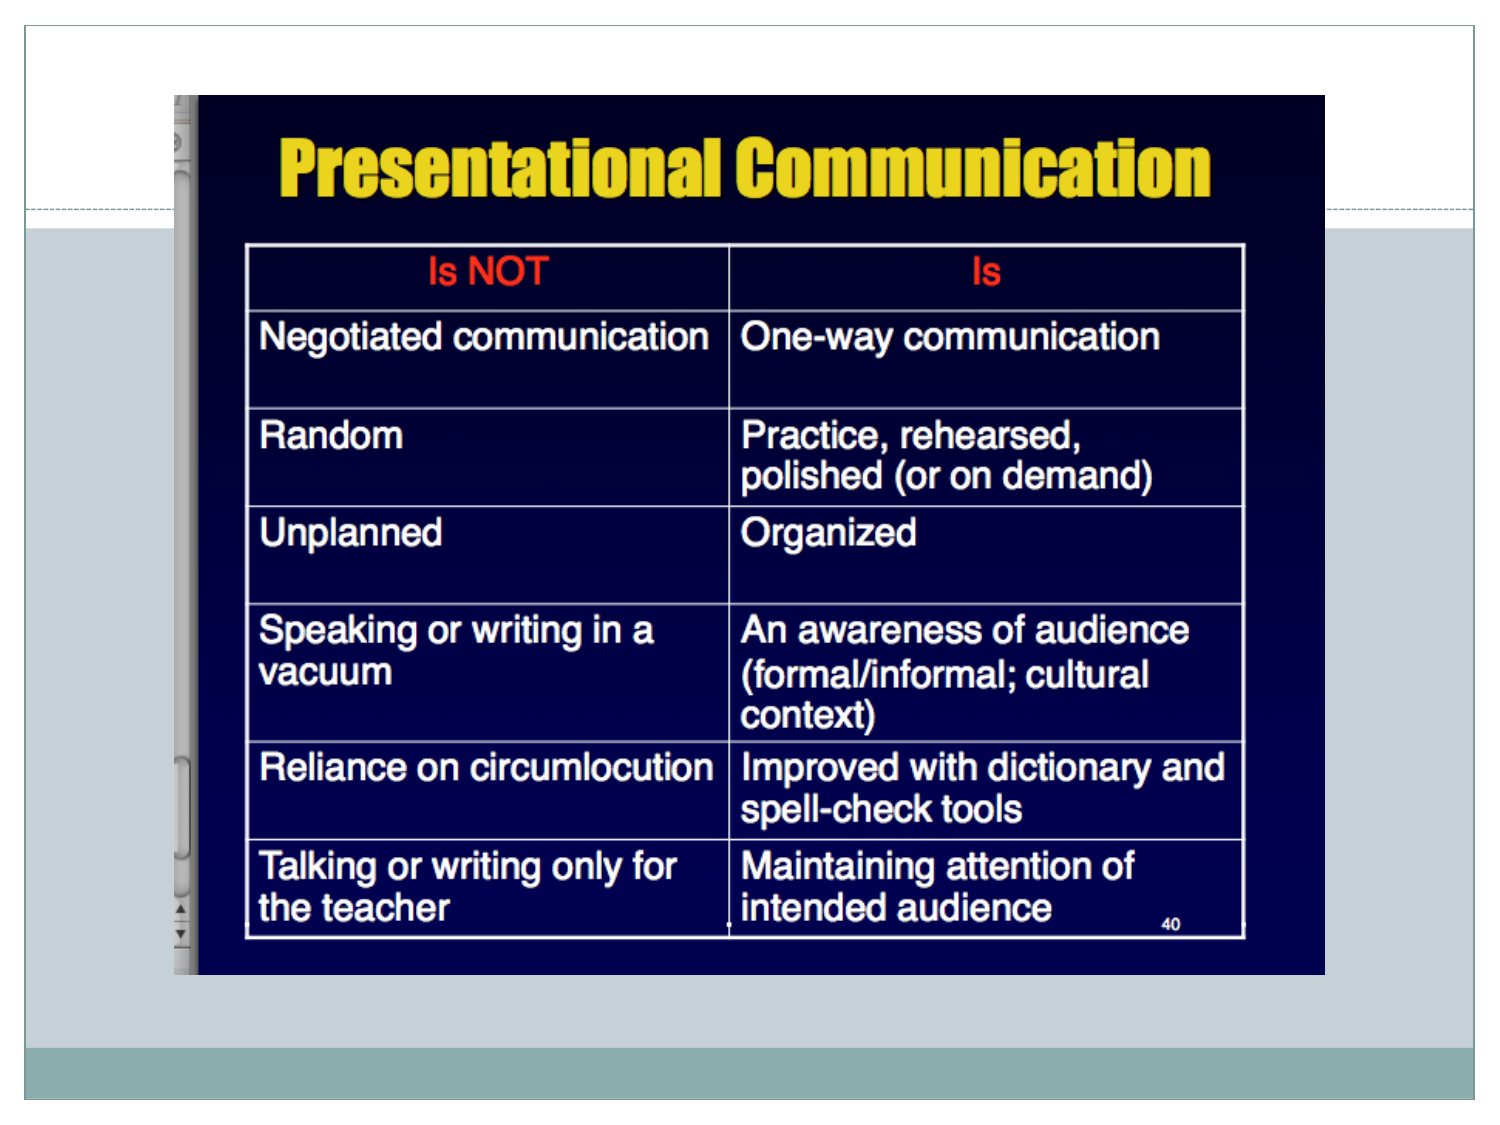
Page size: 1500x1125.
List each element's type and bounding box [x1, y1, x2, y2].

list [89, 94, 1410, 976]
